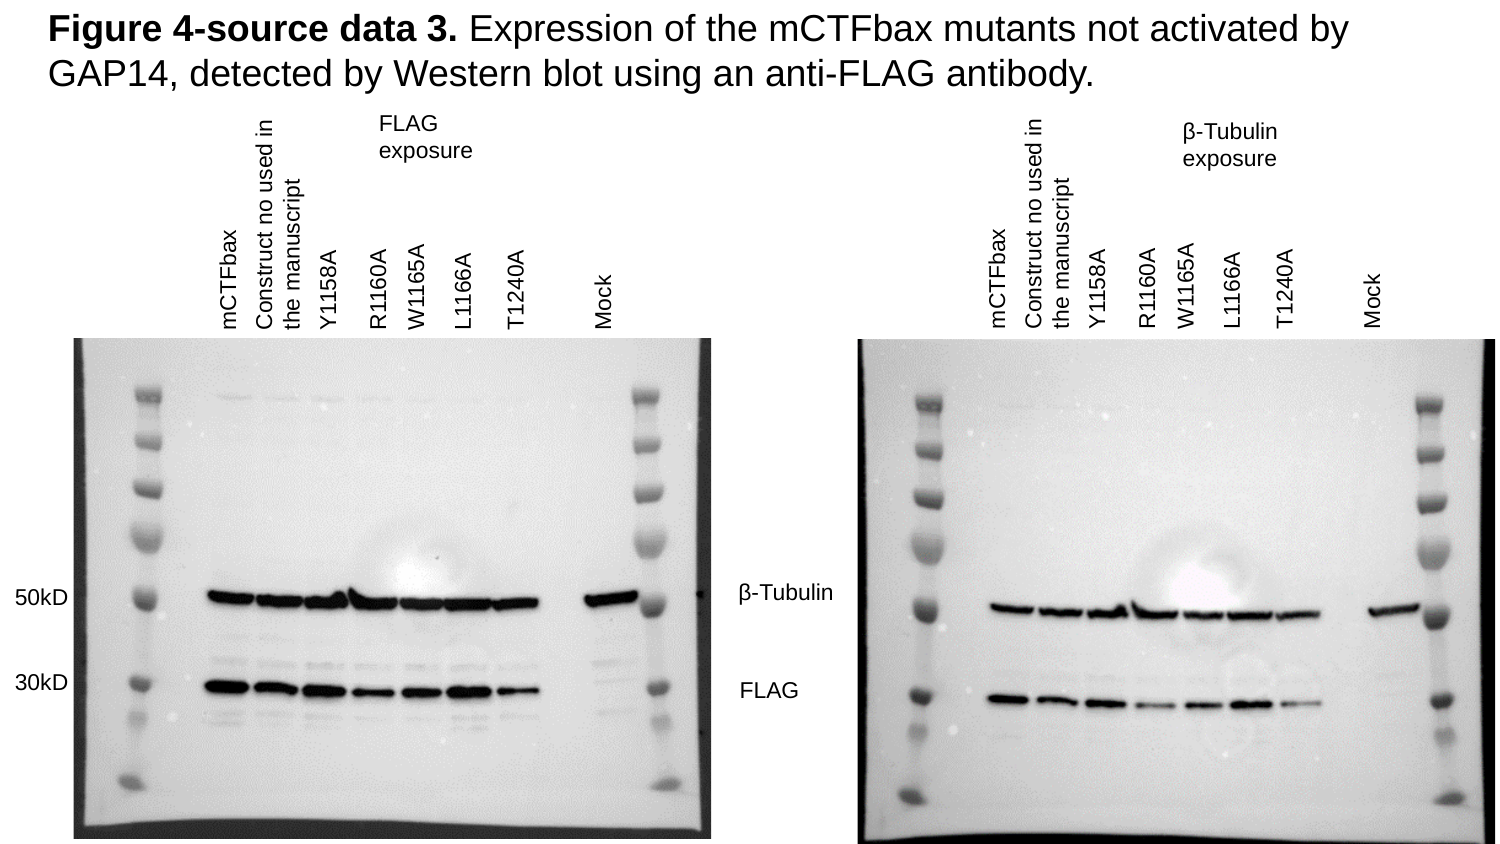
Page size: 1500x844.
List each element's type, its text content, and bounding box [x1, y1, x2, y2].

text_box R1160A [1125, 211, 1168, 335]
text_box L1166A [1209, 211, 1252, 335]
text_box Figure 4-source data 3. Expression of the mCTFbax mutants not activated by GAP14, detected by Western blot using an anti-FLAG antibody. [33, 0, 1496, 102]
text_box Y1158A [1081, 211, 1118, 335]
text_box β-Tubulin exposure [1167, 108, 1304, 179]
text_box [0, 99, 860, 839]
text_box mCTFbax [975, 211, 1018, 335]
text_box T1240A [1262, 211, 1305, 335]
text_box Construct no used in the manuscript [1011, 102, 1081, 335]
text_box Mock [1350, 232, 1393, 335]
picture [857, 335, 1496, 844]
text_box W1165A [1168, 211, 1206, 335]
